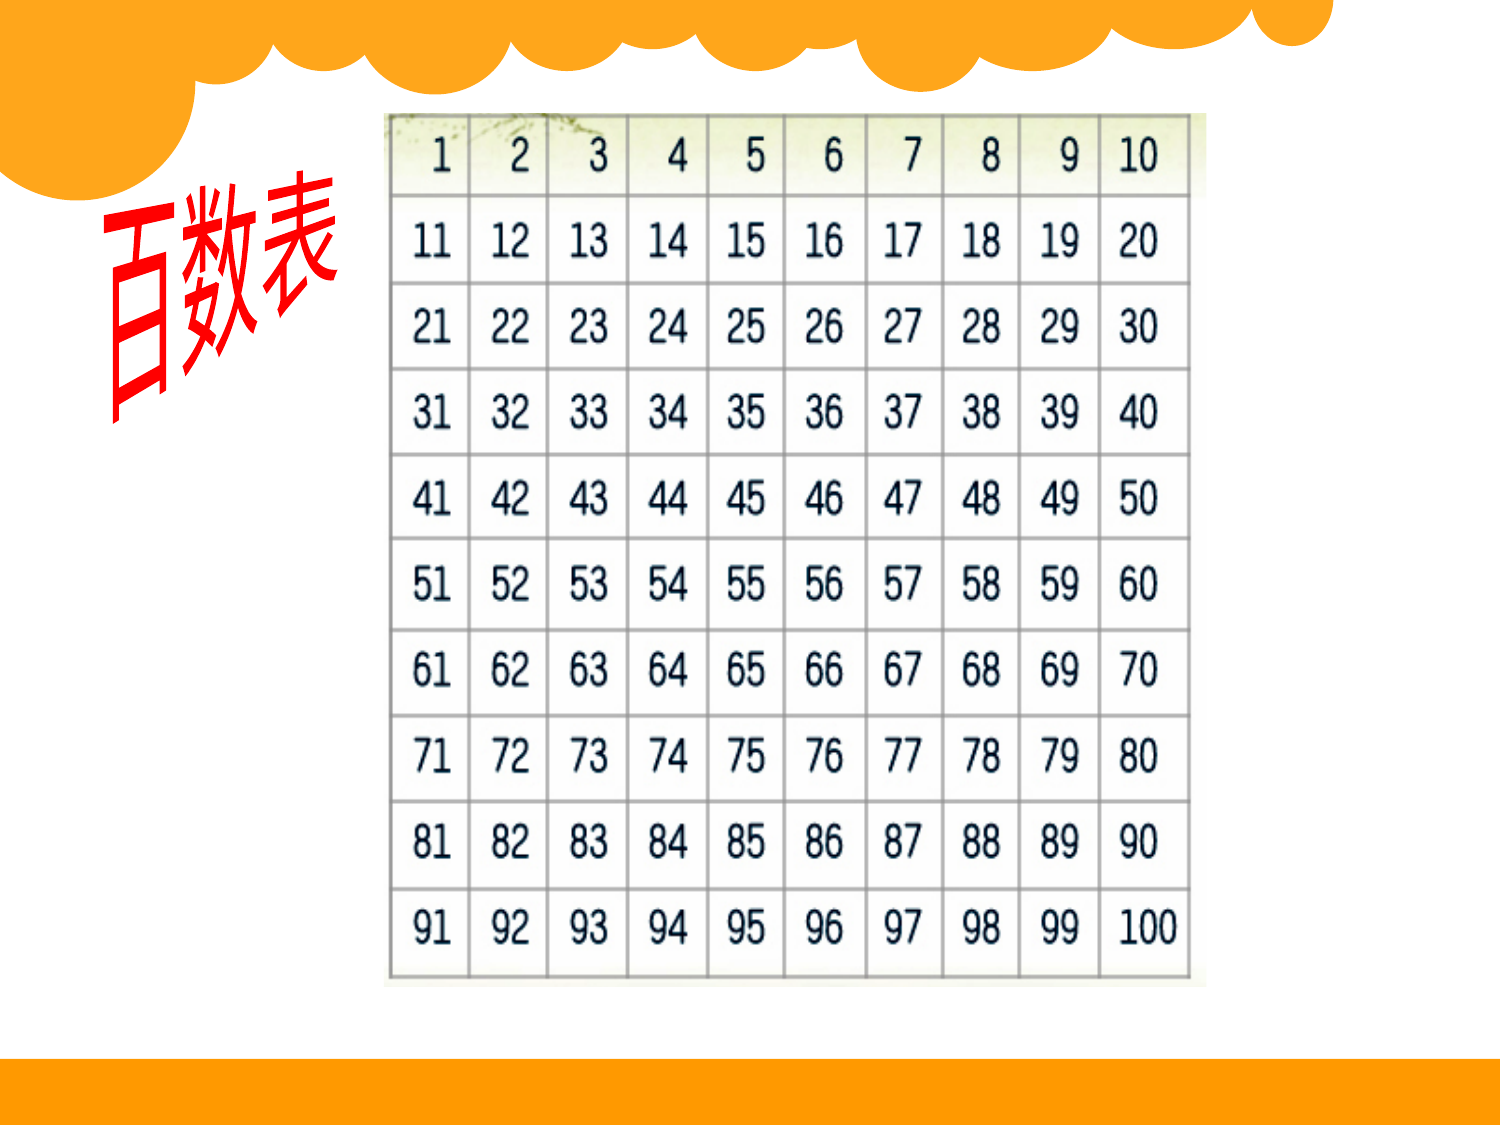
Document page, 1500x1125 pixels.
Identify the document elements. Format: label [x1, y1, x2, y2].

picture [383, 113, 1207, 987]
